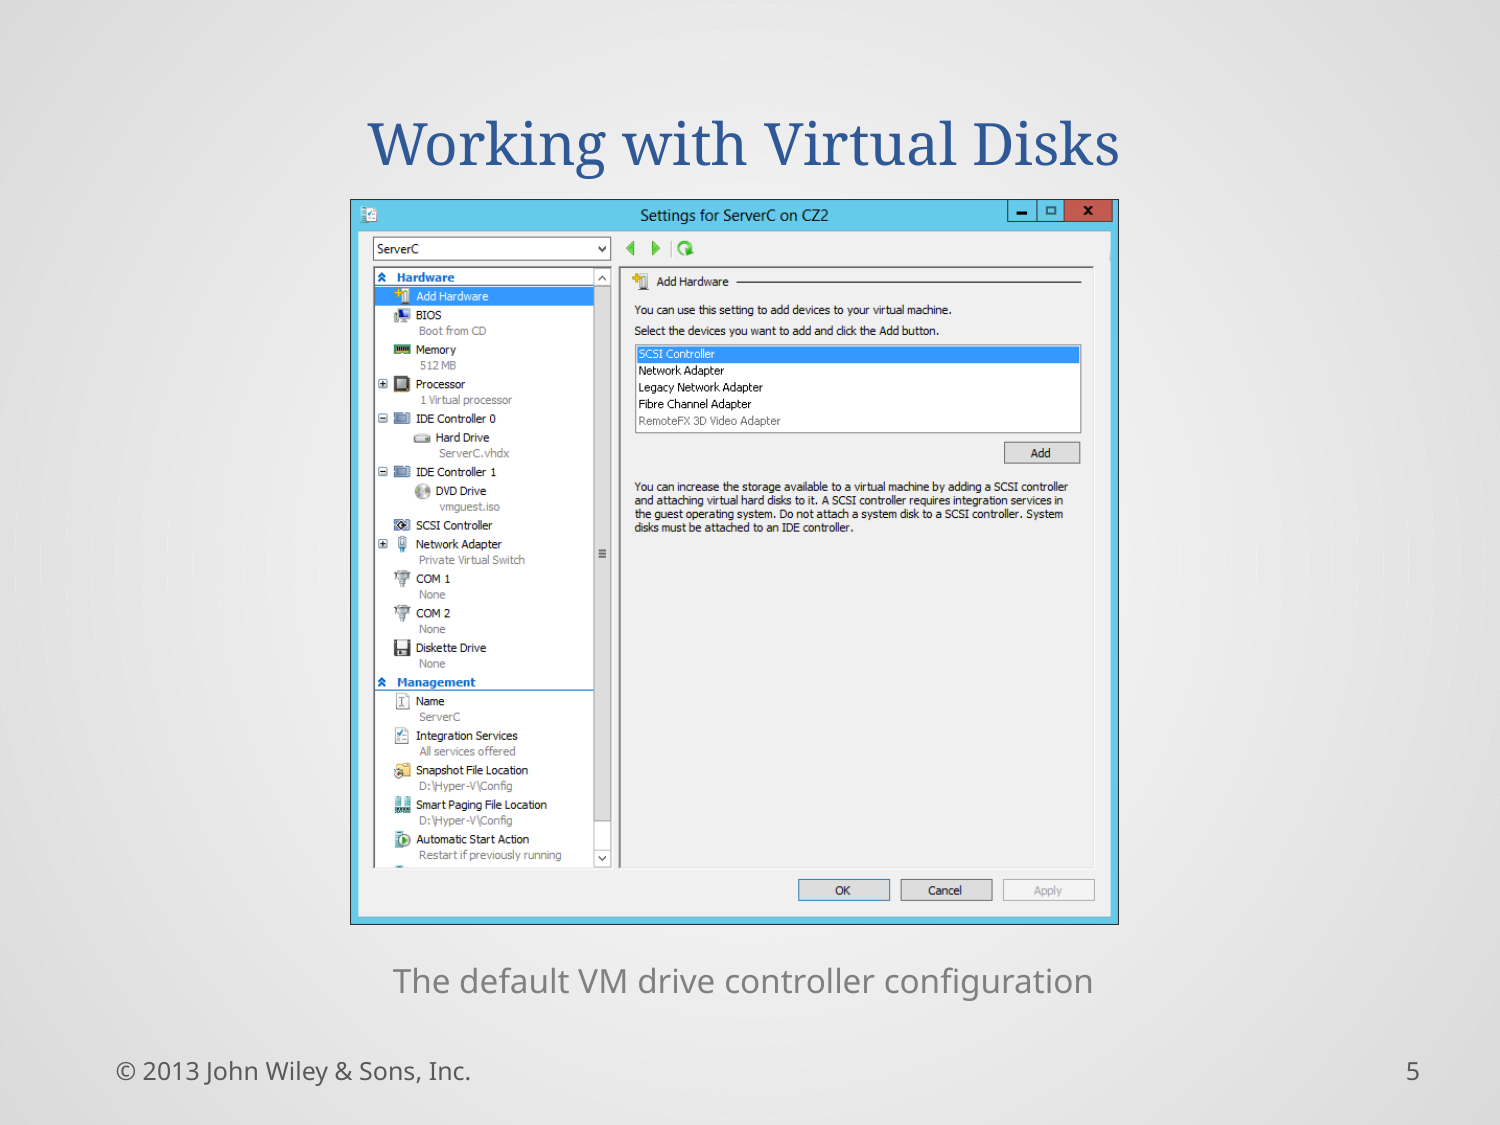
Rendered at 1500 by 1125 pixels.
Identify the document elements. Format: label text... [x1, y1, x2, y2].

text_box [349, 199, 1119, 976]
footer © 2013 John Wiley & Sons, Inc. [108, 1042, 576, 1103]
title Working with Virtual Disks [275, 37, 1213, 185]
slide_number 5 [1401, 1042, 1494, 1103]
list The default VM drive controller configuration [275, 953, 1213, 1041]
